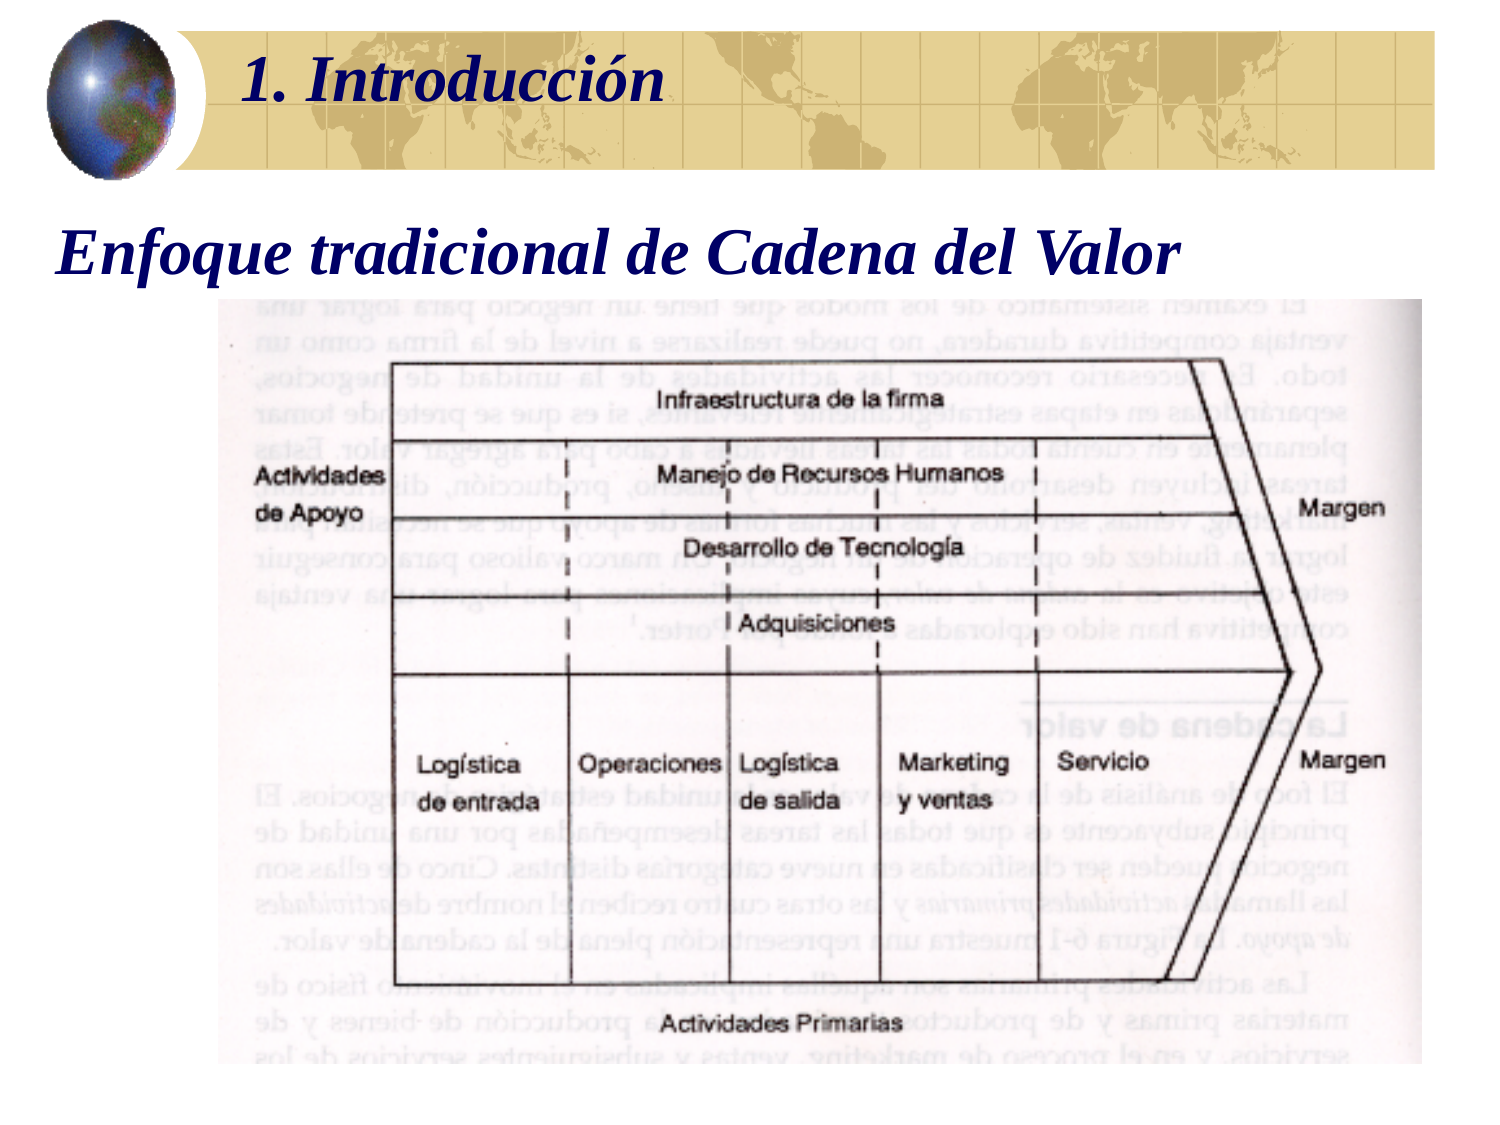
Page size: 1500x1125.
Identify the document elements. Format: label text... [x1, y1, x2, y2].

text_box Enfoque tradicional de Cadena del Valor [41, 172, 1317, 323]
picture [42, 14, 190, 172]
title 1. Introducción [224, 0, 1500, 151]
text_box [218, 299, 1422, 1064]
